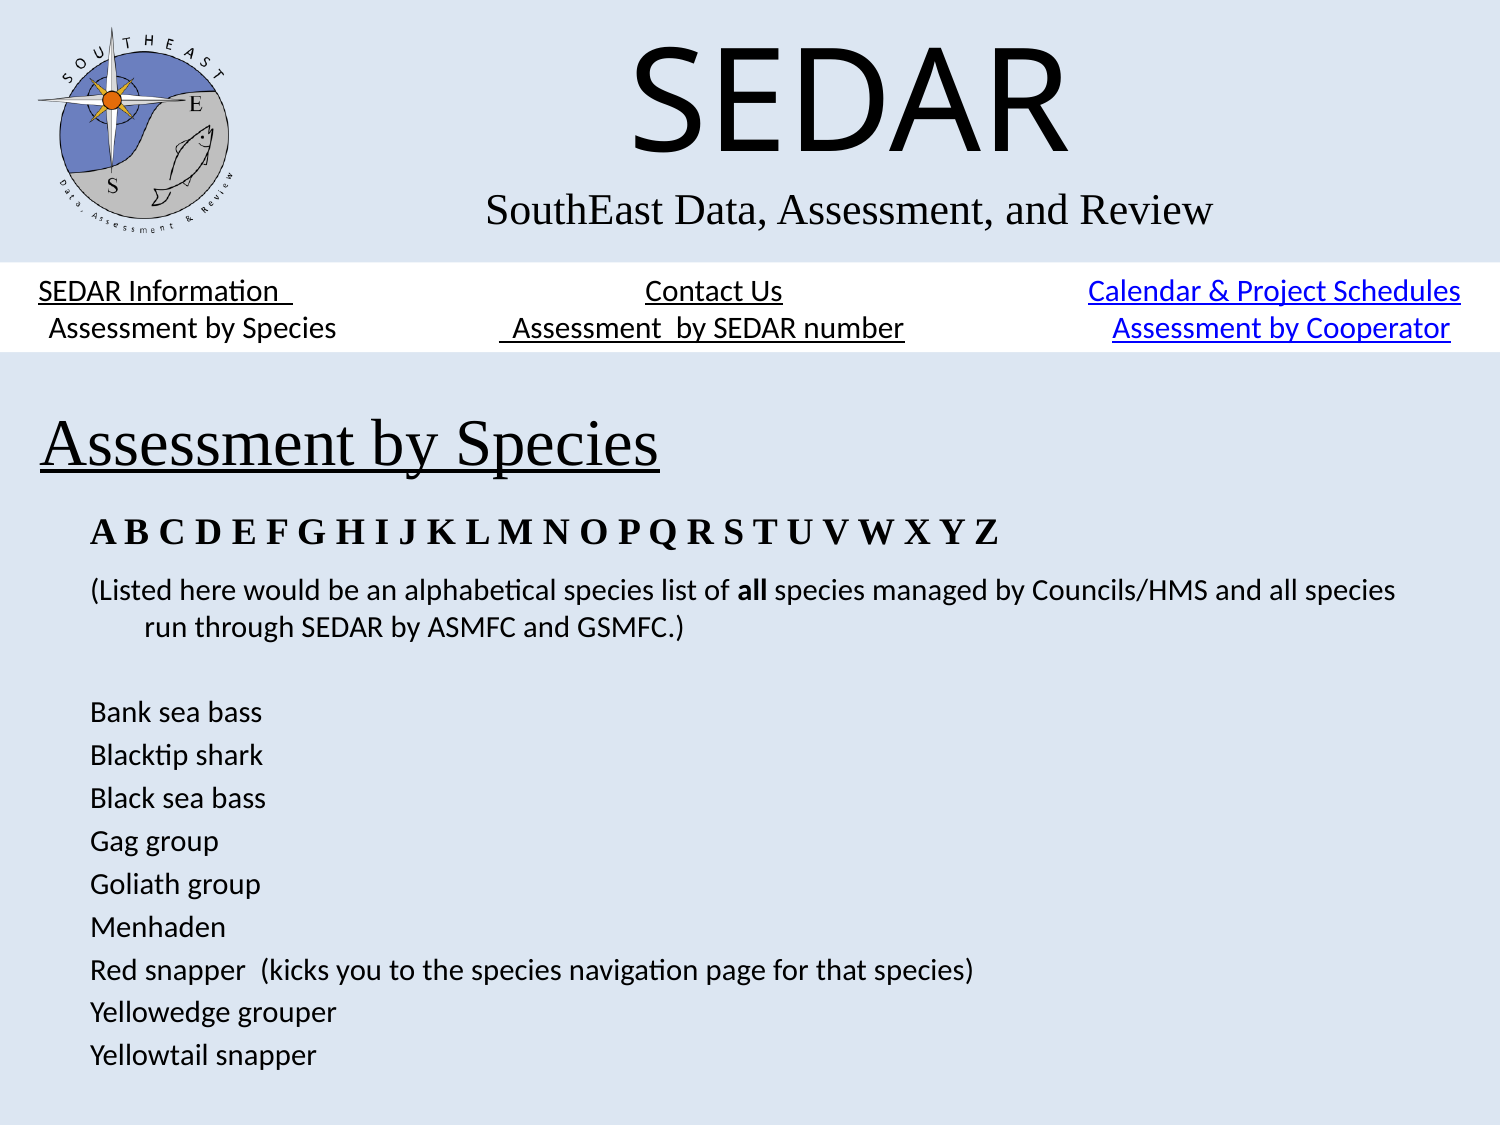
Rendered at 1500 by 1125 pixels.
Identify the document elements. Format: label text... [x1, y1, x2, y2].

picture [37, 24, 238, 238]
text_box Assessment by Species [24, 391, 1188, 487]
text_box SEDAR Information Contact Us Calendar & Project Schedules Assessment by Species Assessment by SEDAR number Assessment by Cooperator [0, 262, 1500, 353]
text_box SEDAR SouthEast Data, Assessment, and Review [350, 0, 1350, 242]
list (Listed here would be an alphabetical species list of all species managed by Councils/HMS and all species run through SEDAR by ASMFC and GSMFC.) Bank sea bass Blacktip shark Black sea bass Gag group Goliath group Menhaden Red snapper (kicks you to the species navigation page for that species) Yellowedge grouper Yellowtail snapper [75, 562, 1450, 1088]
text_box A B C D E F G H I J K L M N O P Q R S T U V W X Y Z [74, 499, 1425, 560]
